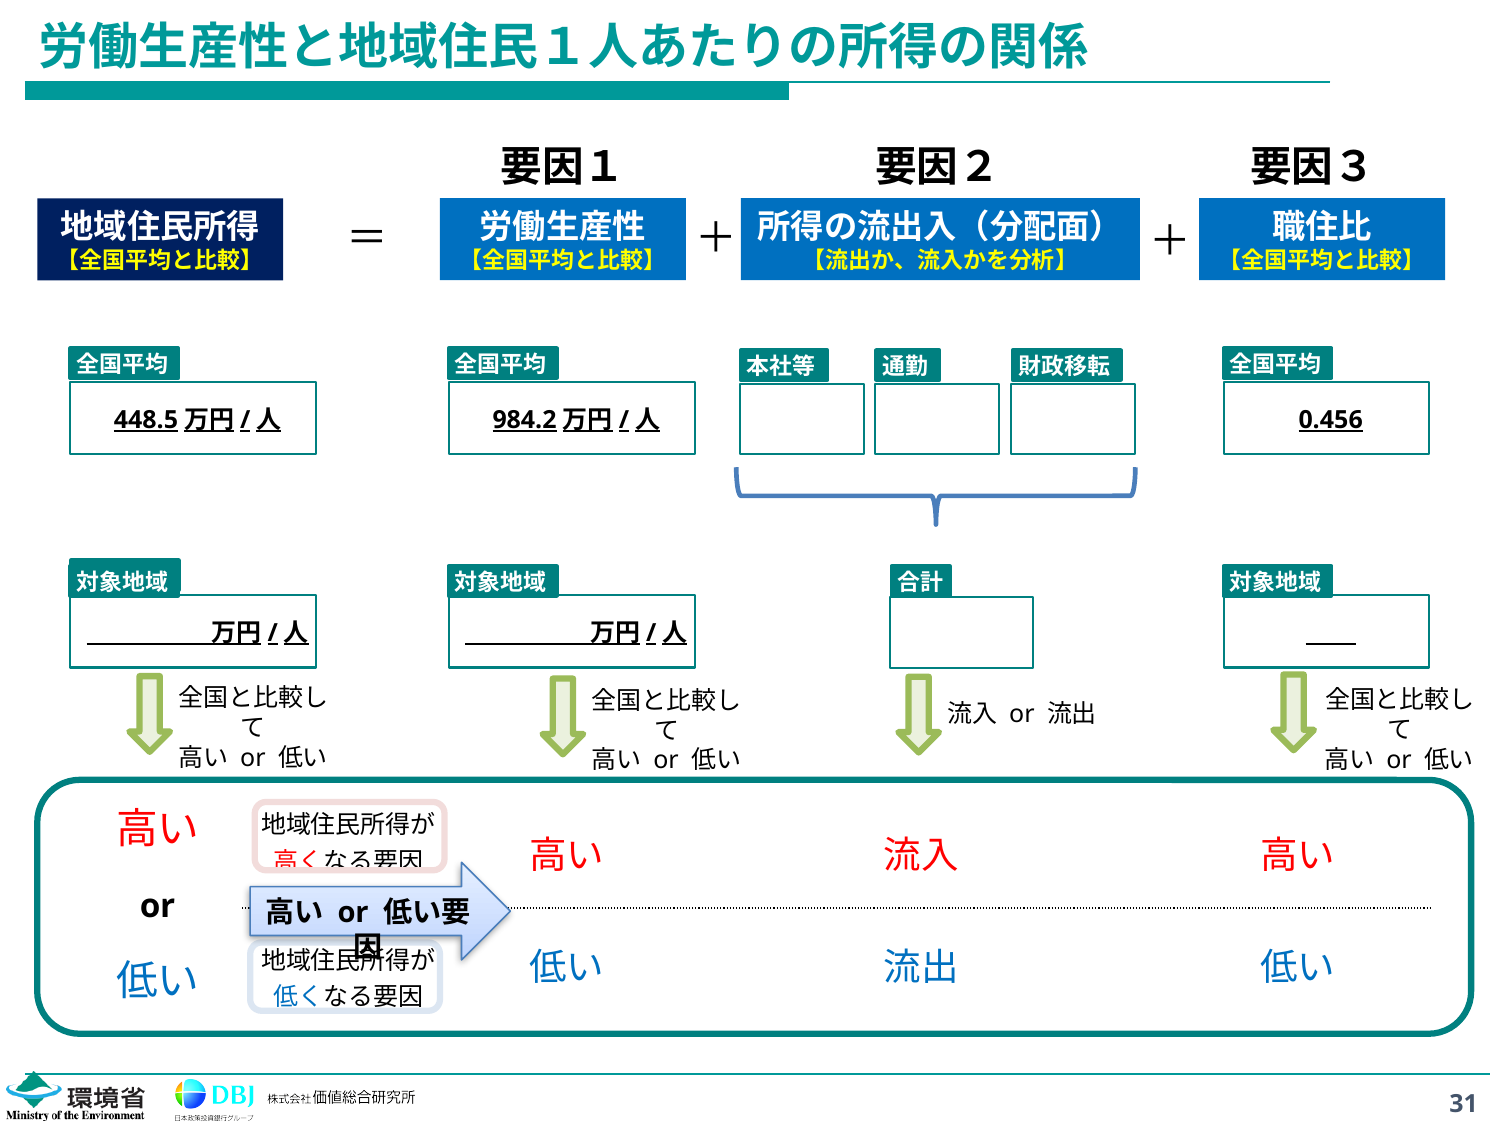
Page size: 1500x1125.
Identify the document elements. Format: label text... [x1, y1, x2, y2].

text_box 流入 or 流出 [929, 689, 1118, 735]
text_box 合計 [890, 564, 952, 598]
text_box 通勤 [874, 348, 941, 382]
text_box 対象地域 [69, 558, 181, 592]
text_box ＋ [680, 203, 742, 268]
text_box 対象地域 [447, 564, 559, 598]
title 労働生産性と地域住民１人あたりの所得の関係 [23, 0, 1353, 83]
text_box [1223, 595, 1429, 668]
text_box 0.456 [1223, 381, 1429, 455]
text_box 対象地域 [68, 564, 180, 598]
slide_number 31 [1393, 1079, 1500, 1122]
text_box 要因２ [853, 132, 1023, 198]
text_box 全国平均 [68, 346, 180, 380]
text_box ＝ [282, 203, 452, 269]
text_box [129, 676, 171, 752]
text_box 984.2万円/人 [448, 381, 695, 455]
text_box 万円/人 [70, 595, 317, 668]
text_box 職住比 【全国平均と比較】 [1199, 198, 1446, 281]
text_box 全国平均 [1222, 346, 1333, 380]
text_box 万円/人 [448, 595, 695, 668]
text_box 地域住民所得 【全国平均と比較】 [37, 198, 284, 281]
text_box 所得の流出入（分配面） 【流出か、流入かを分析】 [740, 198, 1140, 281]
text_box 全国と比較して 高い or 低い [571, 676, 762, 779]
text_box 31 [1431, 1080, 1496, 1122]
text_box 財政移転 [1011, 348, 1123, 382]
text_box [898, 676, 940, 753]
text_box 全国と比較して 高い or 低い [158, 674, 349, 779]
text_box [889, 596, 1033, 668]
text_box 要因１ [478, 132, 648, 198]
picture [171, 1075, 419, 1125]
text_box 労働生産性 【全国平均と比較】 [439, 198, 686, 281]
text_box [735, 467, 1137, 526]
text_box [1011, 383, 1136, 455]
text_box [542, 678, 584, 755]
picture [2, 1071, 148, 1125]
text_box 448.5万円/人 [70, 381, 317, 455]
text_box [1273, 674, 1314, 751]
text_box 本社等 [739, 348, 829, 382]
text_box 対象地域 [1222, 564, 1333, 598]
text_box [739, 383, 864, 455]
text_box ＋ [1135, 206, 1197, 271]
text_box [875, 383, 1000, 455]
text_box [37, 779, 1472, 1034]
text_box 全国と比較して 高い or 低い [1304, 676, 1495, 781]
text_box 要因３ [1228, 132, 1398, 198]
text_box 全国平均 [447, 346, 559, 380]
